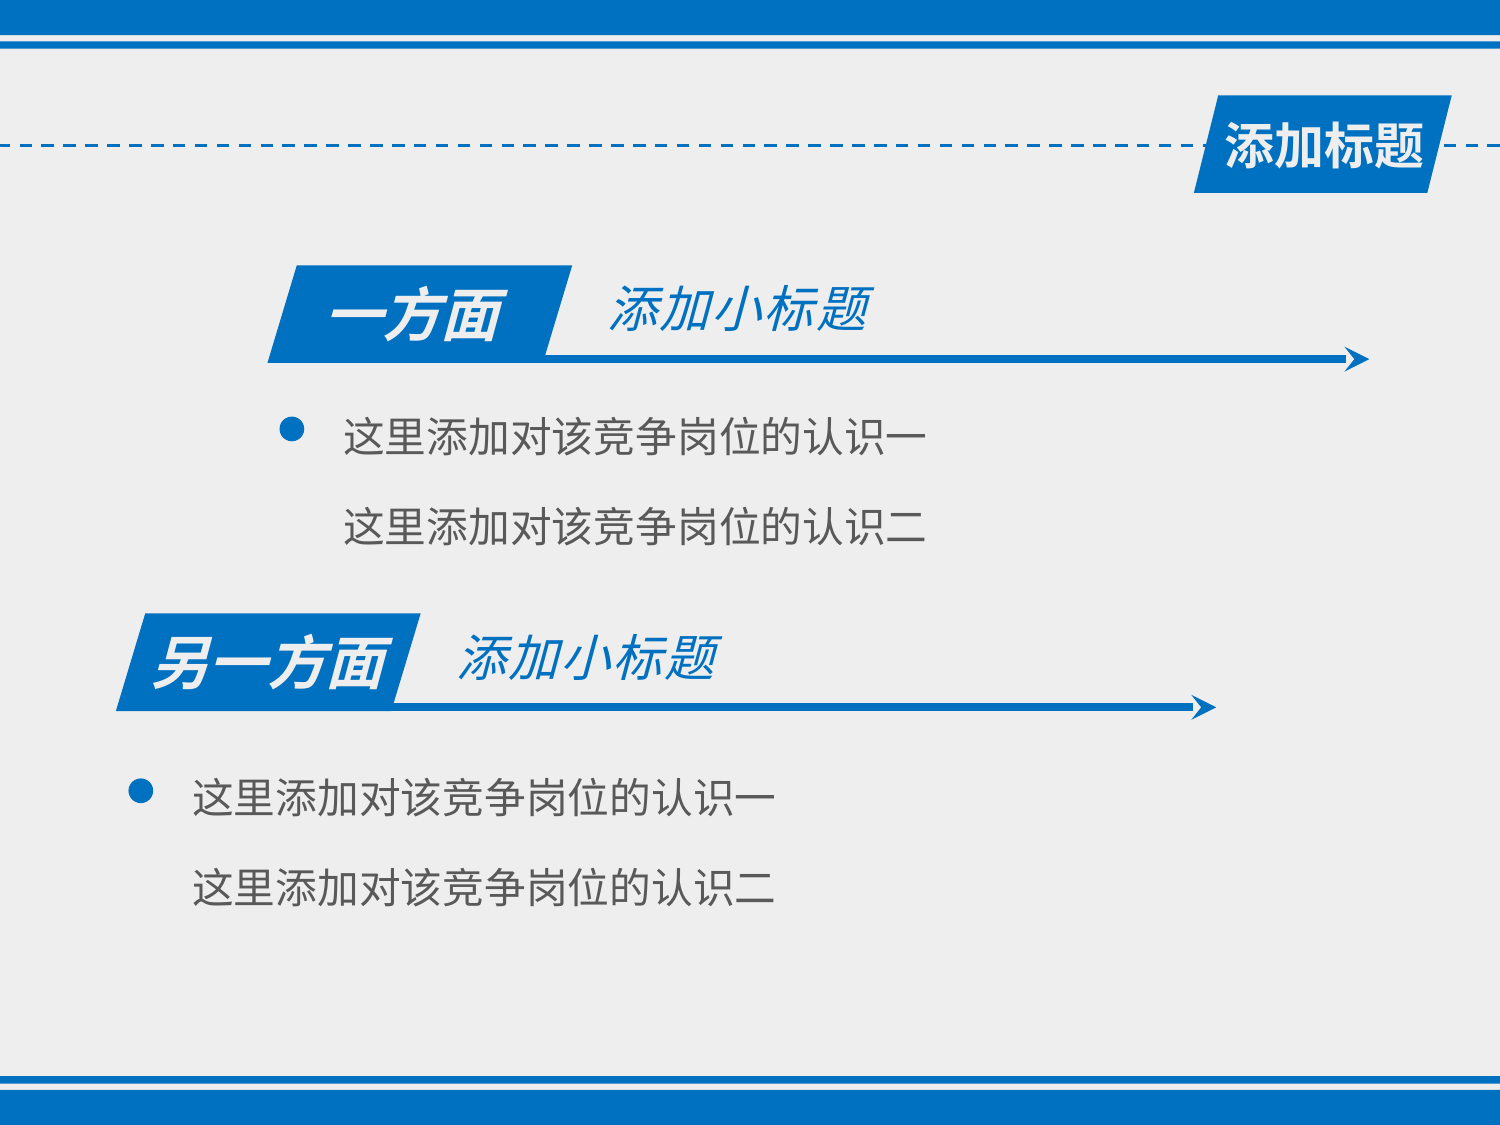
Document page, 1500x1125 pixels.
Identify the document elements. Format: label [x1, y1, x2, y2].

text_box [115, 613, 1235, 1013]
text_box [1193, 95, 1452, 193]
text_box [267, 265, 1386, 560]
